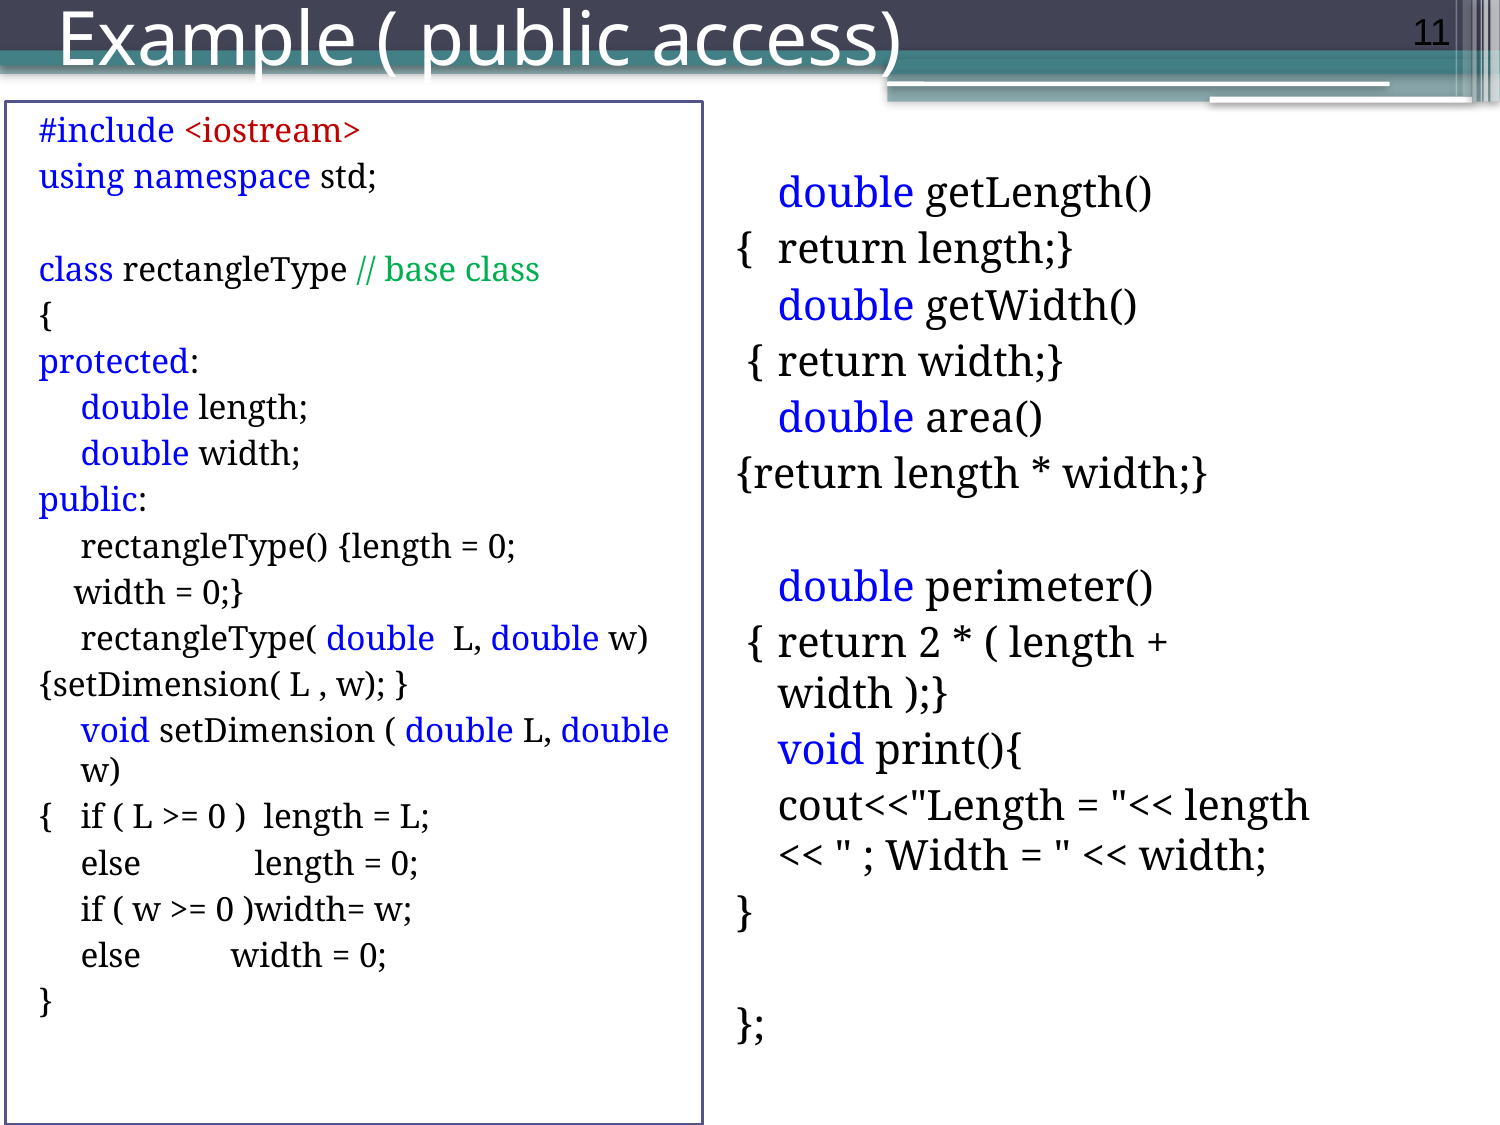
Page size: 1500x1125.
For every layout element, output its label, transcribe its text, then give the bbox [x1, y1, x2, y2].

title Example ( public access) [41, 0, 1392, 124]
slide_number 11 [1341, 0, 1466, 61]
list #include <iostream> using namespace std; class rectangleType // base class { protected: double length; double width; public: rectangleType() {length = 0; width = 0;} rectangleType( double L, double w) {setDimension( L , w); } void setDimension ( double L, double w) { if ( L >= 0 ) length = L; else length = 0; if ( w >= 0 )width= w; else width = 0; } [4, 100, 704, 1125]
list double getLength() { return length;} double getWidth() { return width;} double area() {return length * width;} double perimeter() { return 2 * ( length + width );} void print(){ cout<<"Length = "<< length << " ; Width = " << width; } }; [702, 101, 1366, 1088]
